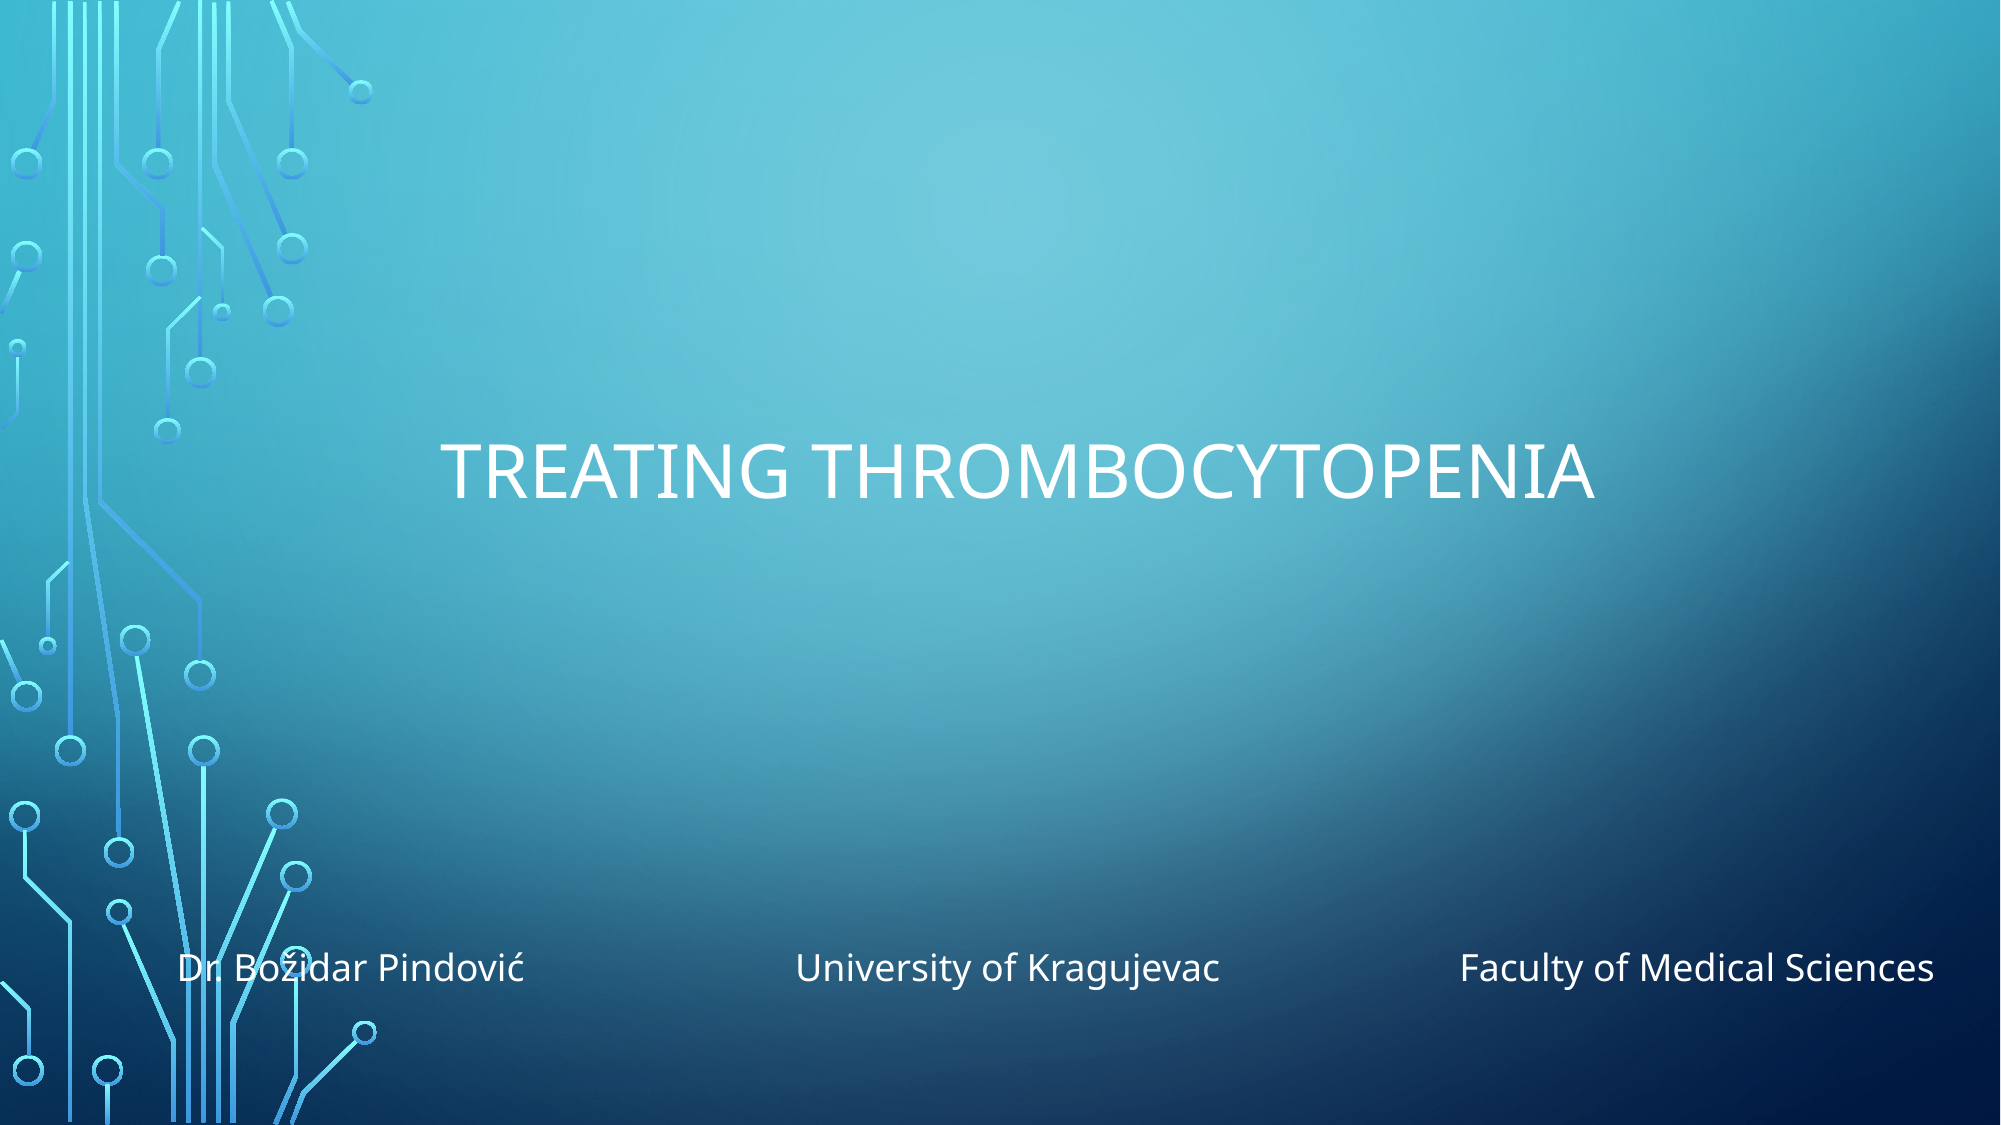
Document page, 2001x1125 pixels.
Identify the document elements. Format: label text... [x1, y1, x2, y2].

text_box Dr. Božidar Pindović [161, 936, 540, 997]
title TREATING Thrombocytopenia [72, 299, 1965, 522]
text_box University of Kragujevac [780, 936, 1236, 997]
text_box Faculty of Medical Sciences [1444, 936, 1951, 997]
